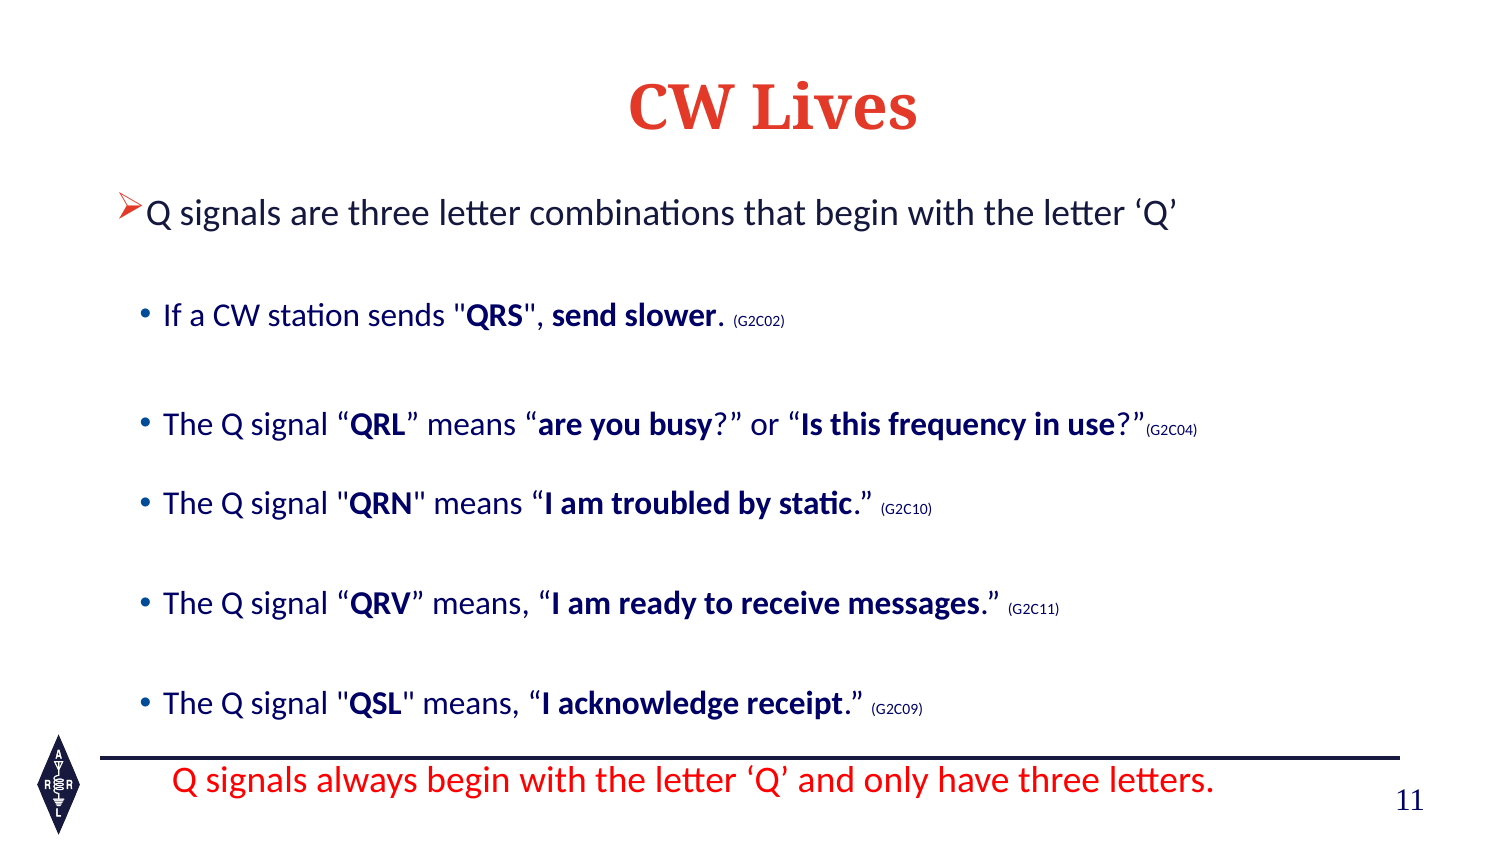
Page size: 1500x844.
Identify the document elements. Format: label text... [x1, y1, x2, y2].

slide_number 11 [1358, 768, 1425, 827]
text_box CW Lives [126, 69, 1420, 170]
picture [37, 734, 80, 835]
list Q signals are three letter combinations that begin with the letter ‘Q’ If a CW station sends "QRS", send slower. (G2C02) The Q signal “QRL” means “are you busy?” or “Is this frequency in use?”(G2C04) The Q signal "QRN" means “I am troubled by static.” (G2C10) The Q signal “QRV” means, “I am ready to receive messages.” (G2C11) The Q signal "QSL" means, “I acknowledge receipt.” (G2C09) [115, 187, 1394, 798]
text_box Q signals always begin with the letter ‘Q’ and only have three letters. [157, 747, 1382, 808]
